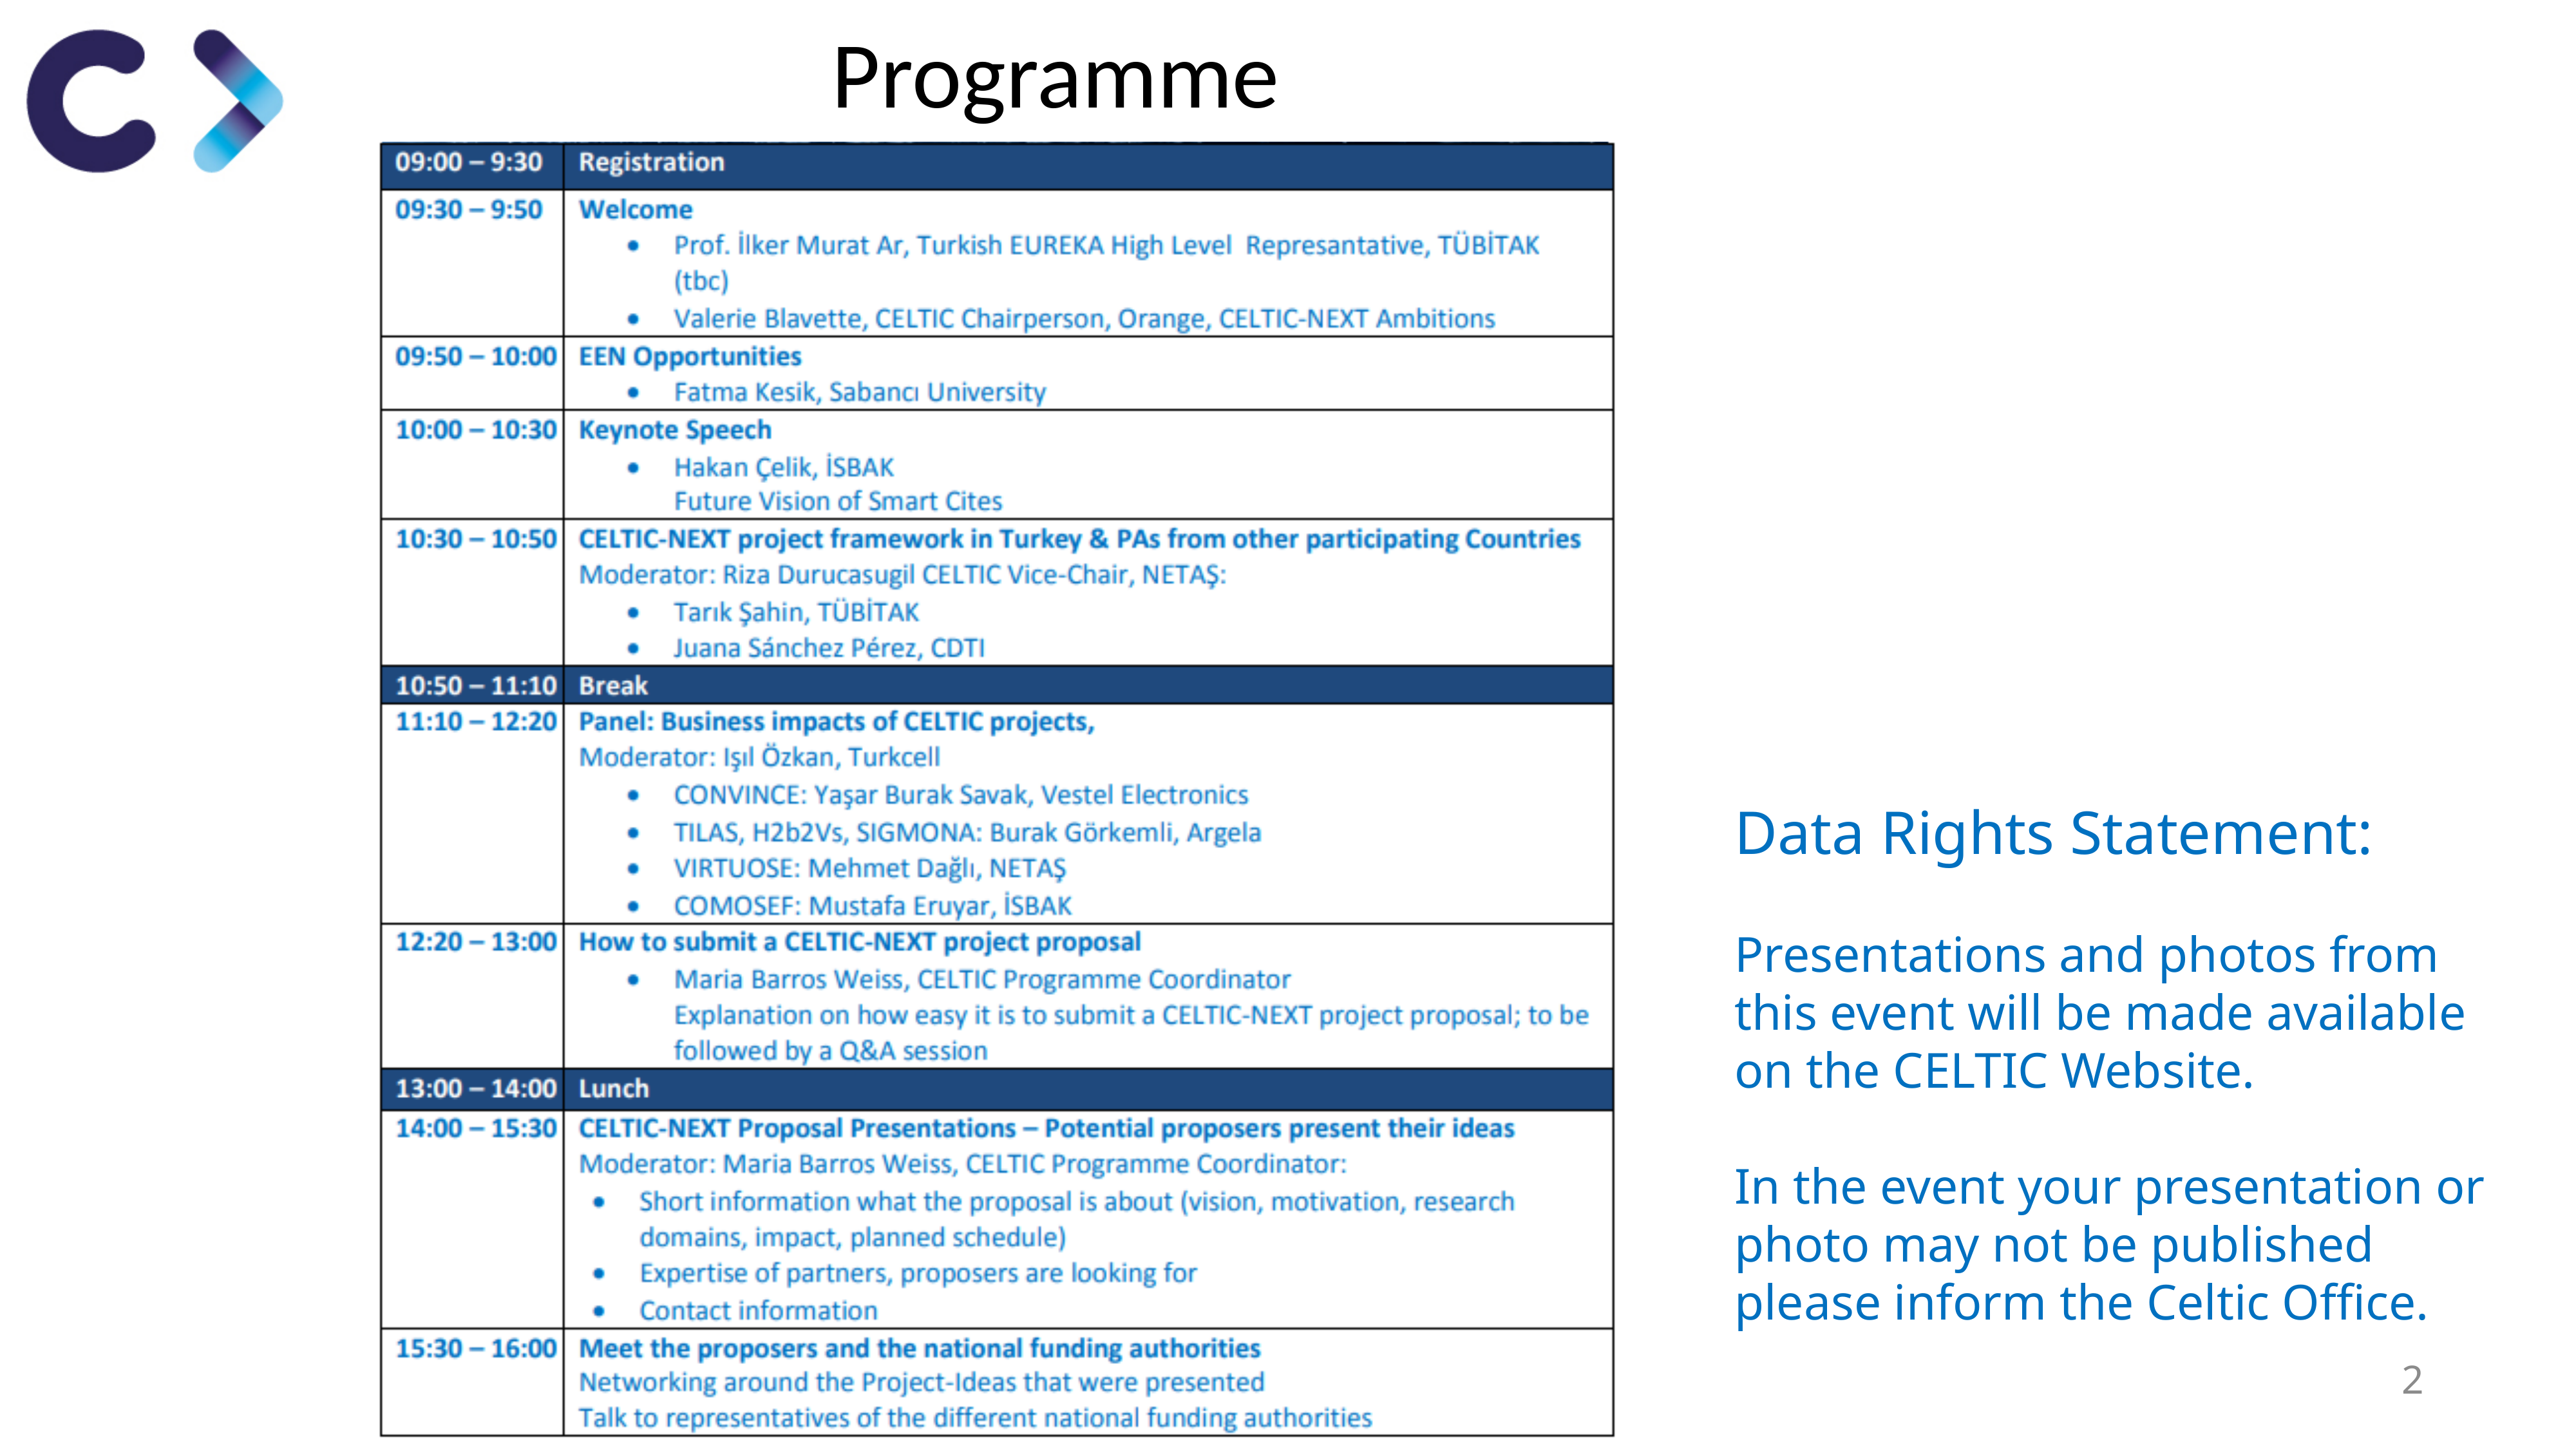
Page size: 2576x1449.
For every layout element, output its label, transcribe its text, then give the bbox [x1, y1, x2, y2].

picture [375, 141, 1619, 1439]
text_box Data Rights Statement: Presentations and photos from this event will be made available on the CELTIC Website. In the event your presentation or photo may not be published please inform the Celtic Office. [1725, 790, 2517, 1334]
picture [0, 0, 315, 261]
title Programme [352, 1, 1760, 138]
slide_number 2 [1846, 1343, 2447, 1421]
